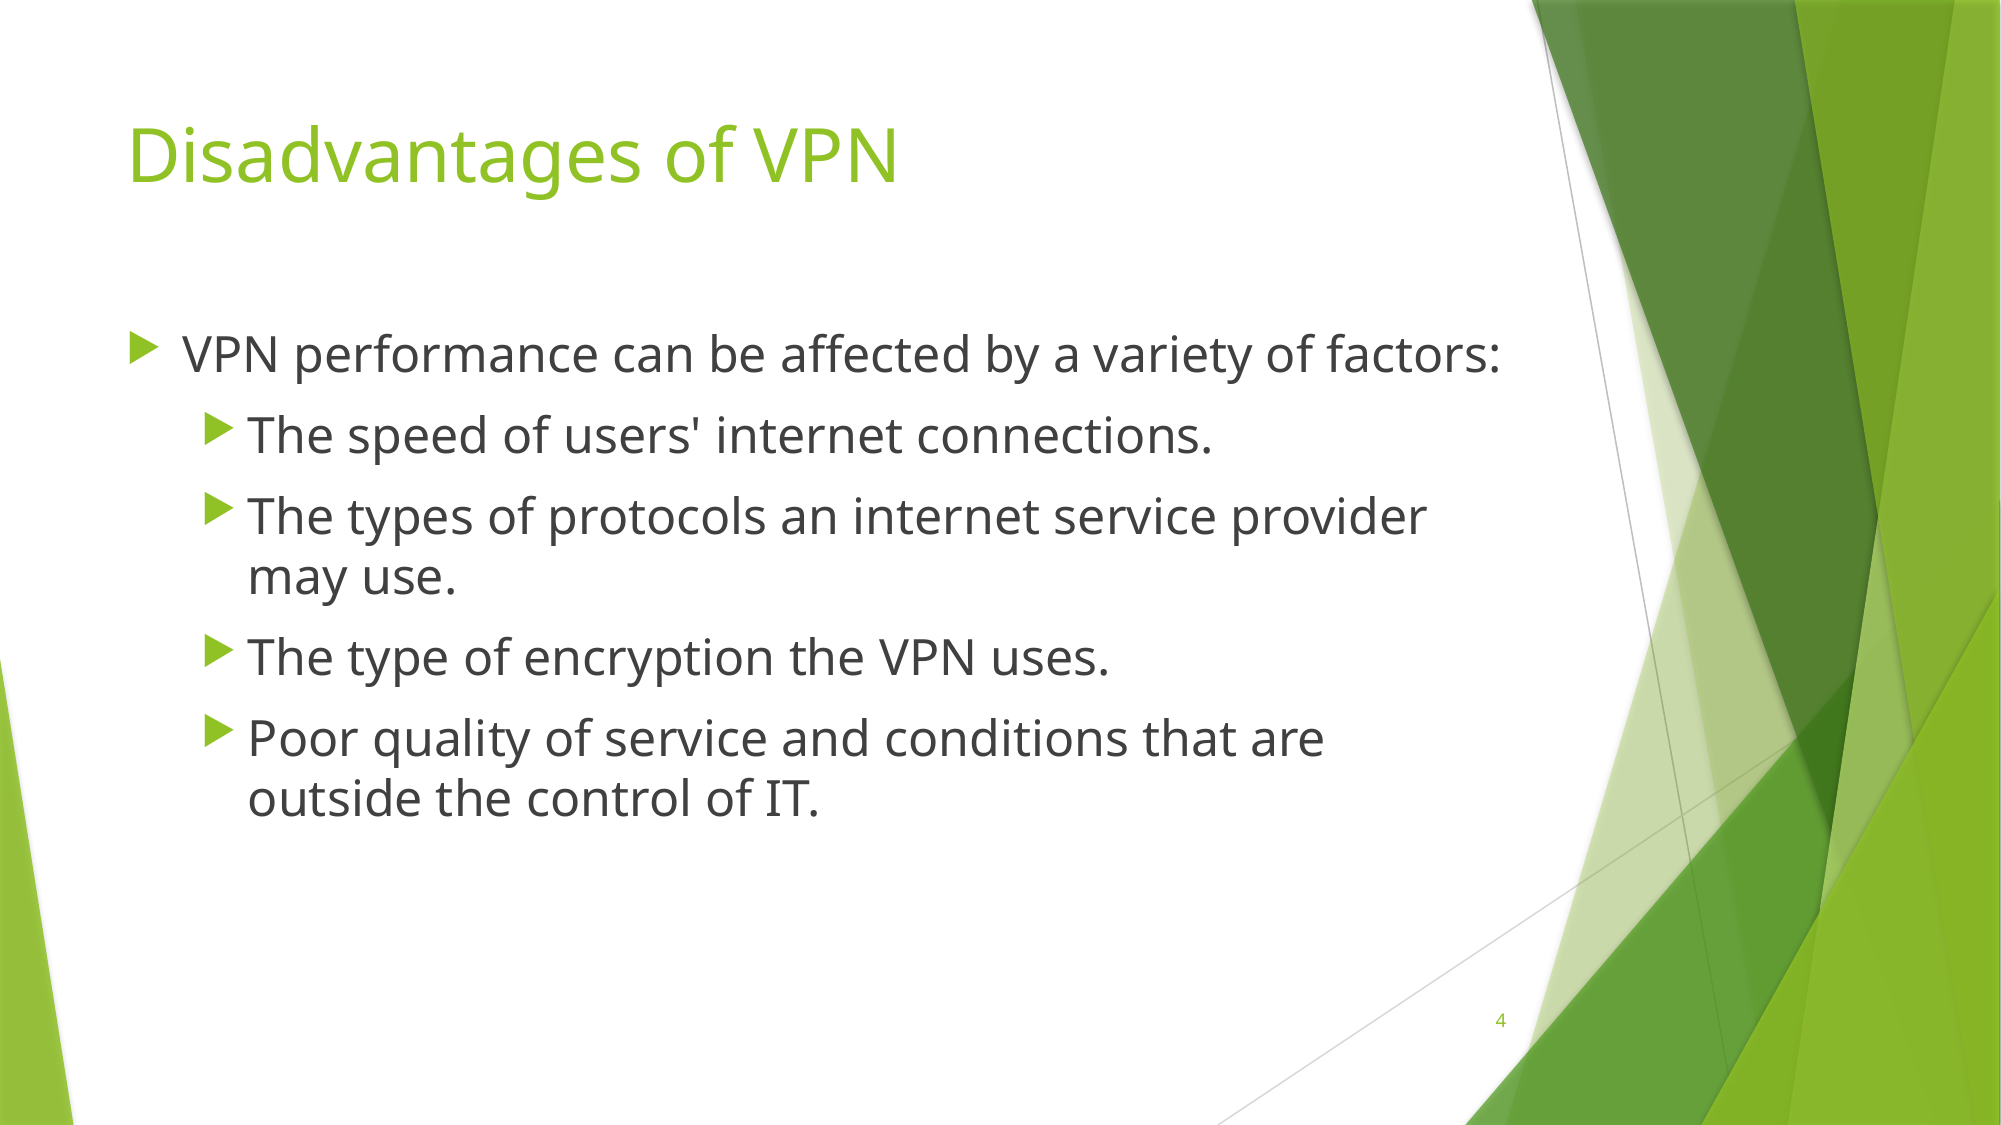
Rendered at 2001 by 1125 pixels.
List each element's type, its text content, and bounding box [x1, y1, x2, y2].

title Disadvantages of VPN [111, 99, 1522, 234]
list VPN performance can be affected by a variety of factors: The speed of users' internet connections. The types of protocols an internet service provider may use. The type of encryption the VPN uses. Poor quality of service and conditions that are outside the control of IT. [111, 234, 1522, 872]
slide_number 4 [1409, 991, 1522, 1051]
